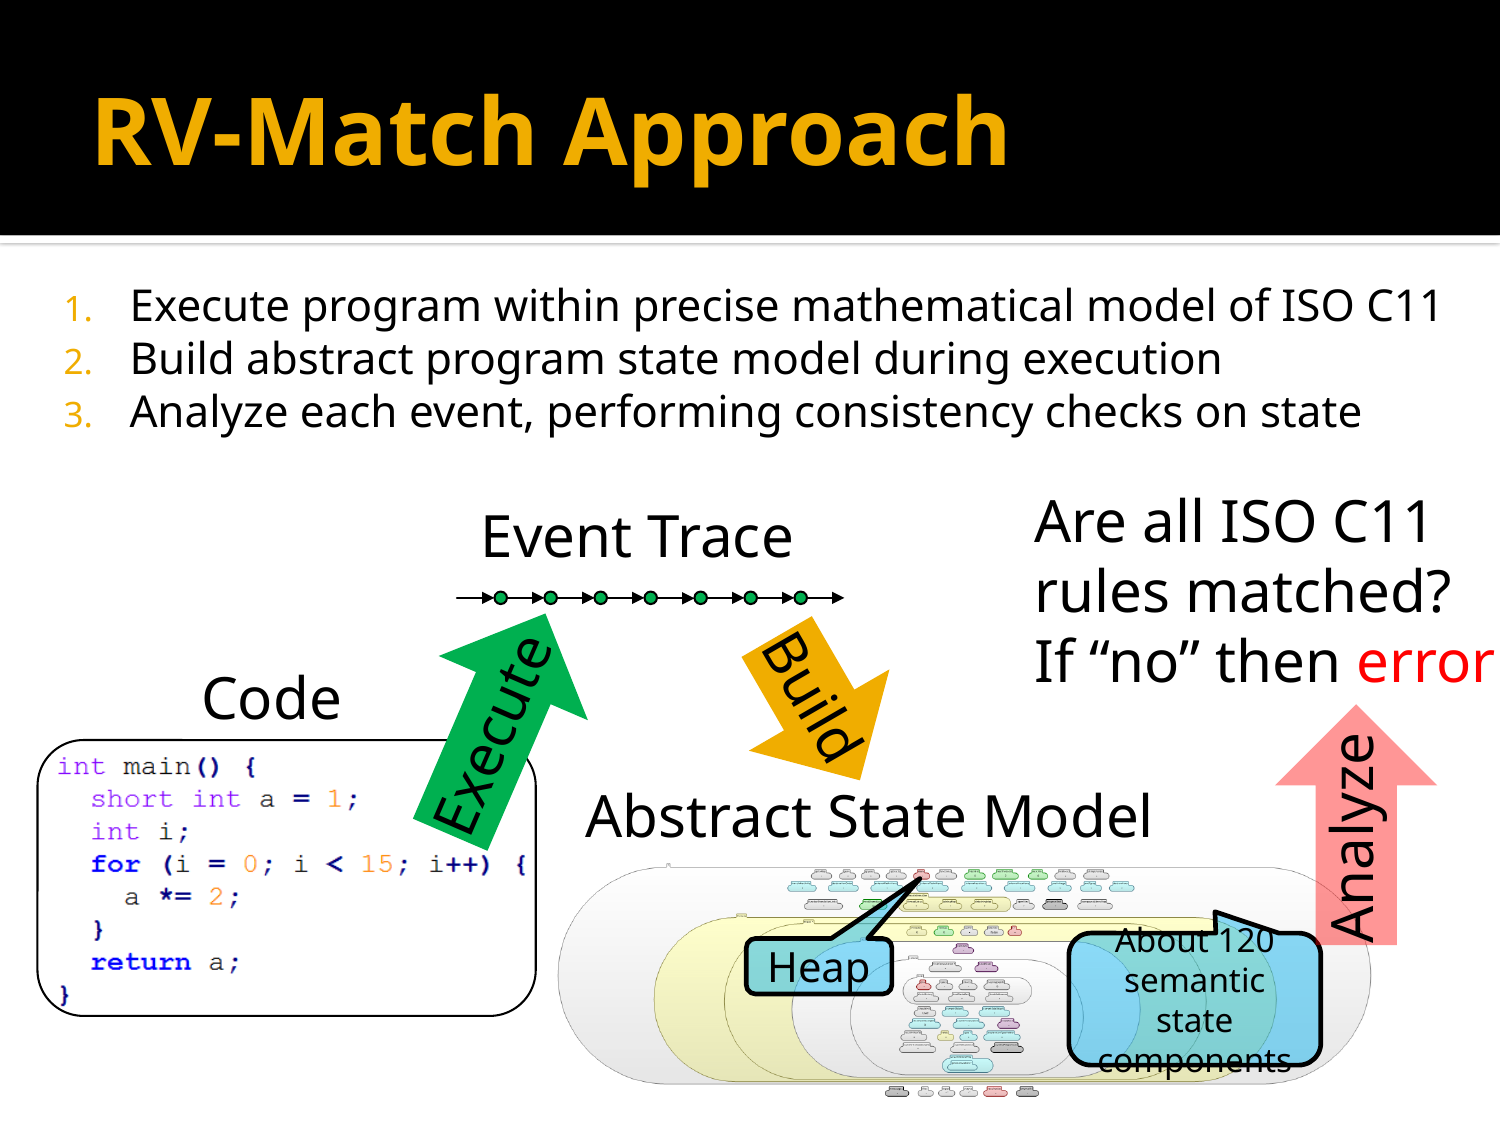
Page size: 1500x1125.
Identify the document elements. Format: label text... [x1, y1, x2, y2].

text_box [535, 857, 540, 991]
picture [55, 750, 532, 1011]
list Execute program within precise mathematical model of ISO C11 Build abstract program state model during execution Analyze each event, performing consistency checks on state [37, 262, 1471, 466]
title RV-Match Approach [75, 25, 1425, 231]
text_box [551, 625, 1377, 1104]
text_box [33, 736, 410, 1007]
text_box Code [186, 653, 357, 739]
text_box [1045, 477, 1485, 951]
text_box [415, 491, 845, 848]
